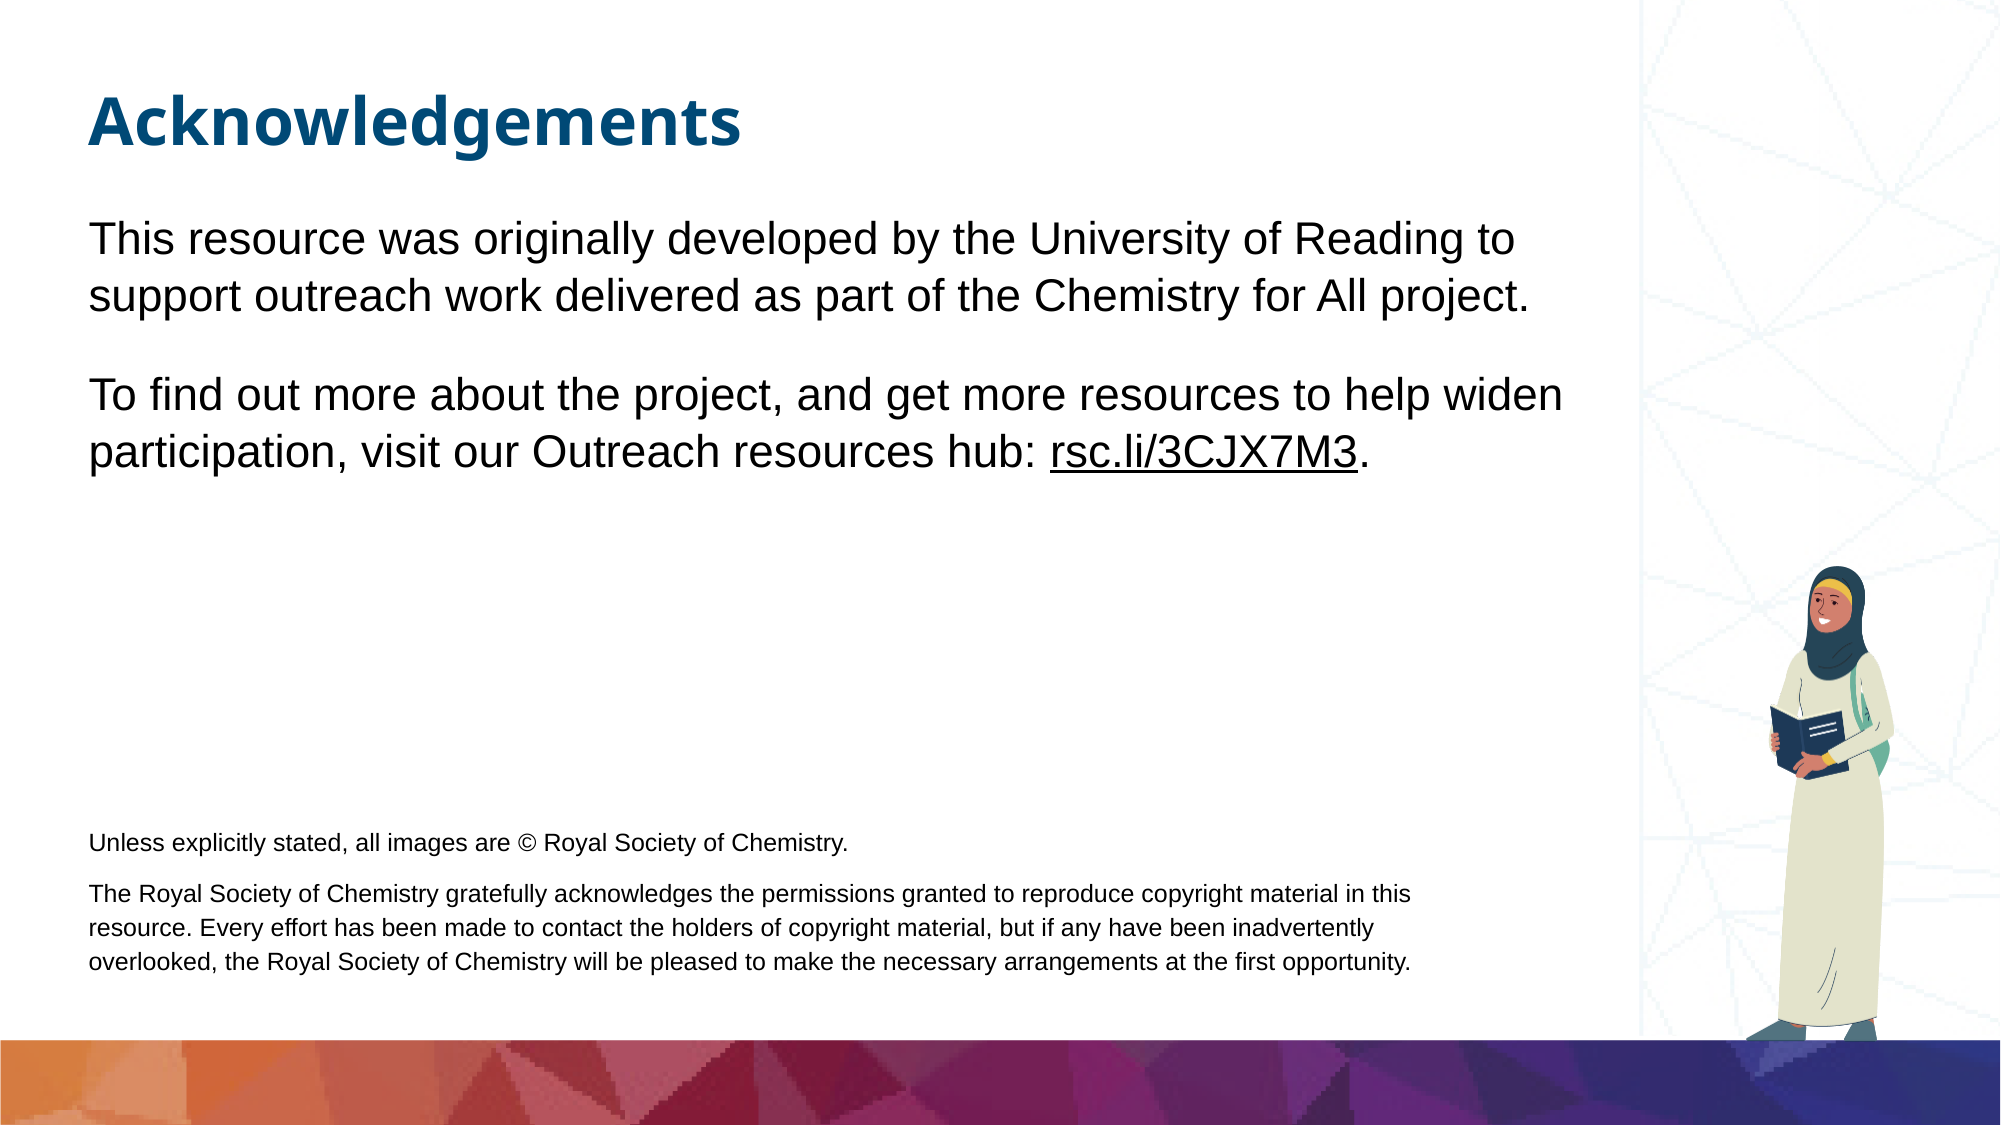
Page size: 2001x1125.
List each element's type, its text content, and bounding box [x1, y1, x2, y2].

list This resource was originally developed by the University of Reading to support outreach work delivered as part of the Chemistry for All project. To find out more about the project, and get more resources to help widen participation, visit our Outreach resources hub: rsc.li/3CJX7M3. [88, 206, 1565, 607]
picture [0, 0, 2001, 1125]
title Acknowledgements [88, 88, 1565, 161]
text_box Unless explicitly stated, all images are © Royal Society of Chemistry. The Royal Society of Chemistry gratefully acknowledges the permissions granted to reproduce copyright material in this resource. Every effort has been made to contact the holders of copyright material, but if any have been inadvertently overlooked, the Royal Society of Chemistry will be pleased to make the necessary arrangements at the first opportunity. [88, 775, 1495, 976]
